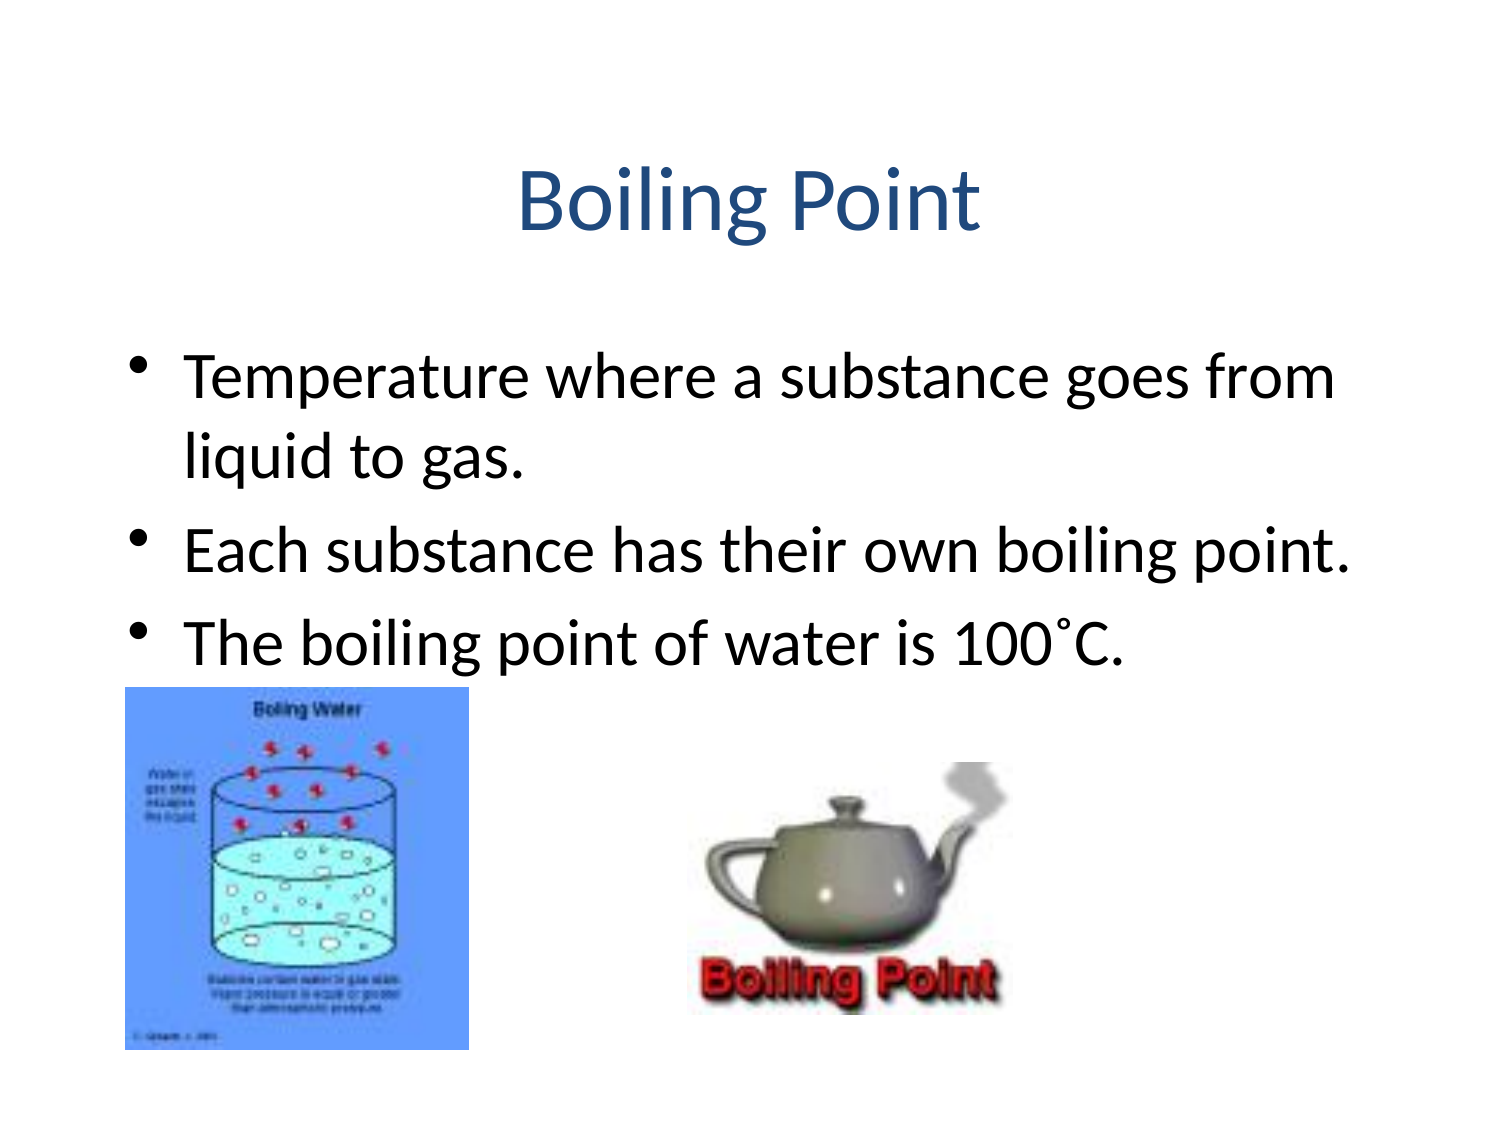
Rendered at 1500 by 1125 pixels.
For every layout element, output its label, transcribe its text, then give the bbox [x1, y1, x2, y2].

text_box Boiling Point [112, 99, 1388, 288]
picture [124, 687, 470, 1051]
text_box Temperature where a substance goes from liquid to gas. Each substance has their own boiling point. The boiling point of water is 100˚C. [112, 324, 1388, 1000]
picture [687, 762, 1013, 1015]
